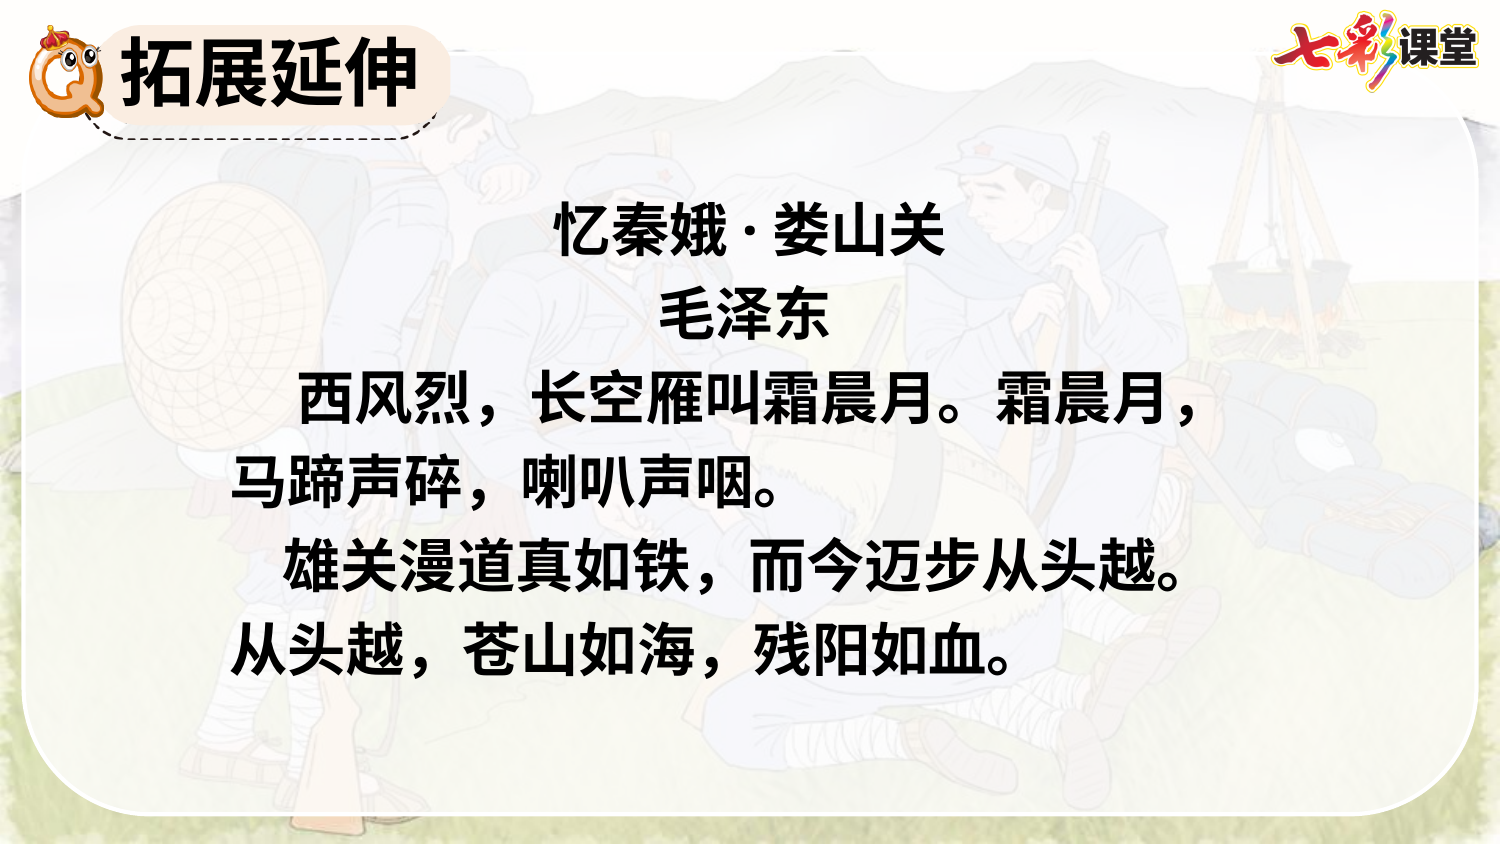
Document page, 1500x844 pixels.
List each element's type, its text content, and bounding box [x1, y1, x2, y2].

picture [0, 0, 1500, 844]
text_box 拓展延伸 [108, 20, 457, 122]
text_box 忆秦娥·娄山关 毛泽东 西风烈，长空雁叫霜晨月。霜晨月，马蹄声碎，喇叭声咽。 雄关漫道真如铁，而今迈步从头越。从头越，苍山如海，残阳如血。 [218, 173, 1282, 689]
